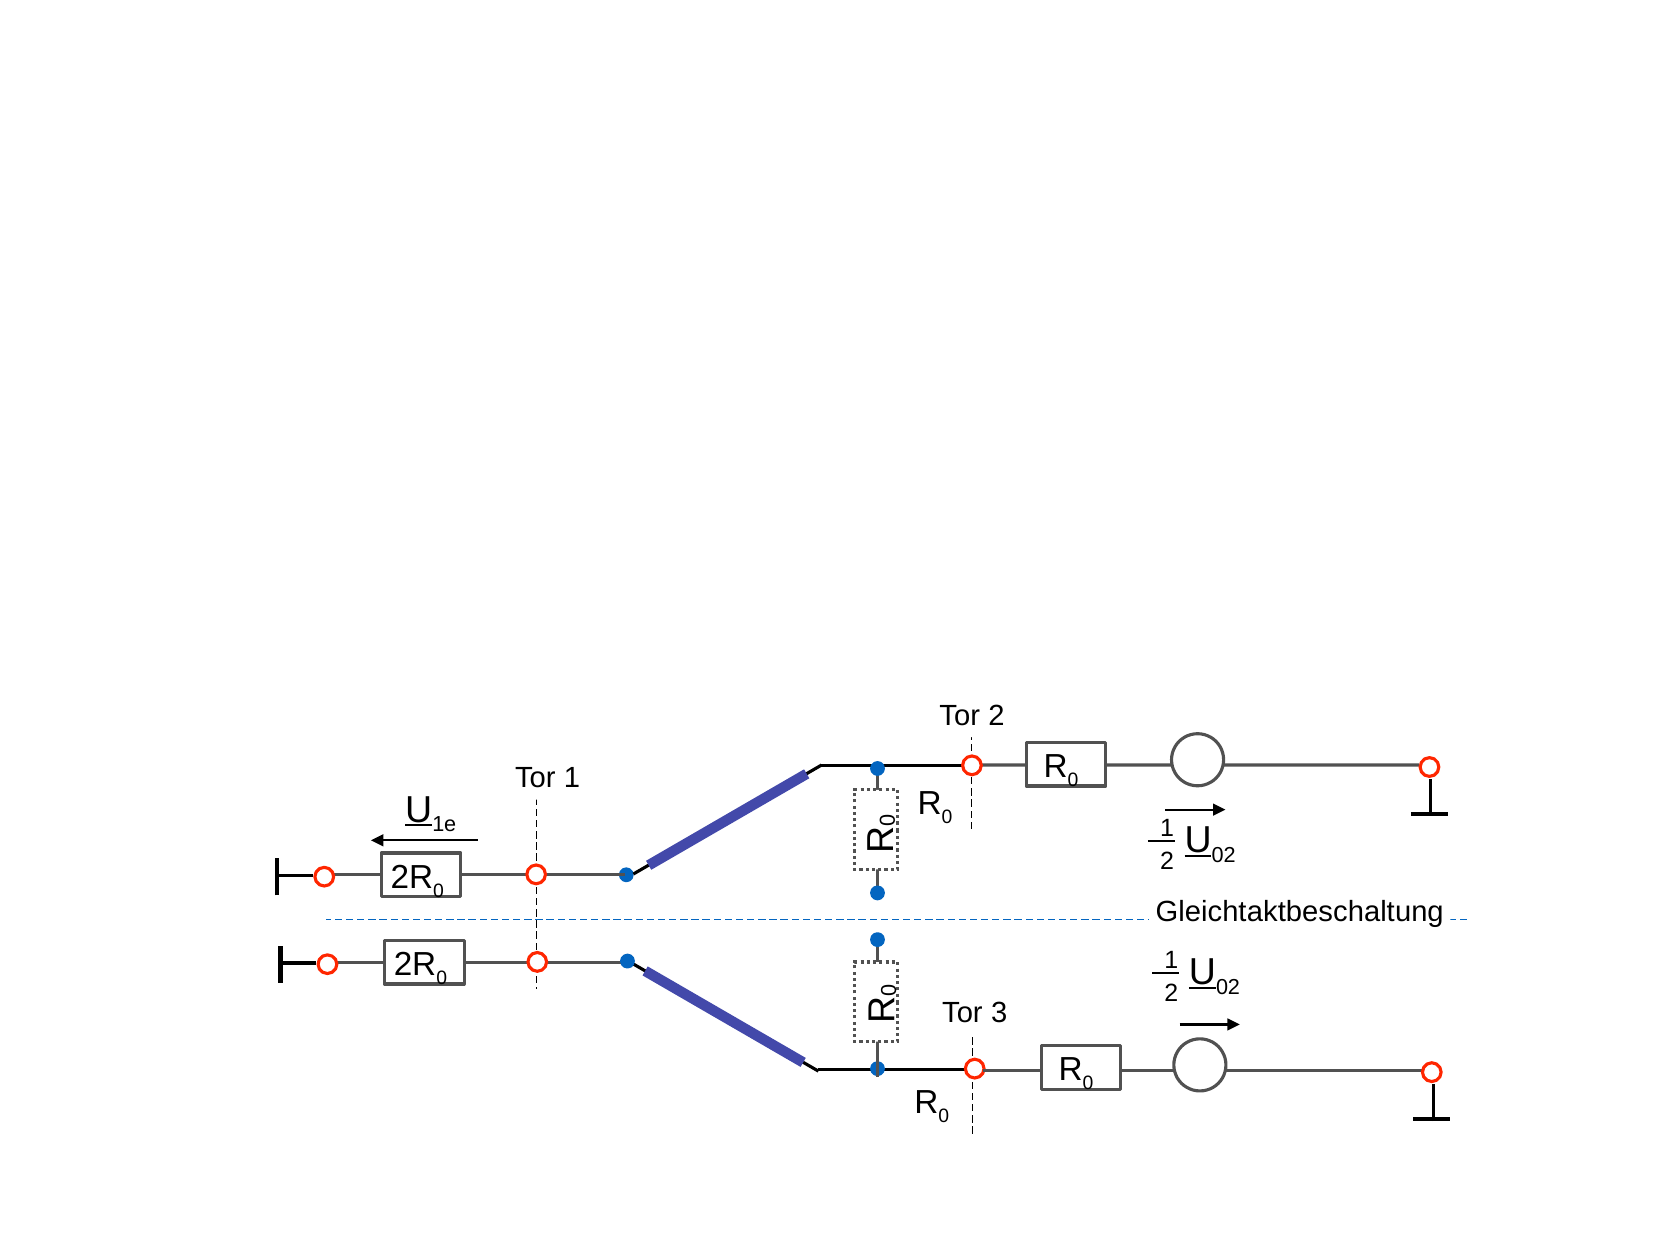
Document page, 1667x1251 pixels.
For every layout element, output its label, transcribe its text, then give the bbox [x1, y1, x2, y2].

text_box [871, 1063, 877, 1075]
text_box [1179, 1018, 1240, 1031]
text_box U1e [390, 841, 478, 848]
text_box [620, 868, 632, 881]
text_box [1171, 733, 1224, 786]
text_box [288, 934, 327, 994]
text_box [370, 834, 478, 846]
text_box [1025, 735, 1112, 796]
text_box R0 [895, 772, 975, 833]
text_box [1412, 1062, 1451, 1122]
text_box Tor 2 [933, 689, 1011, 738]
text_box [1173, 1038, 1226, 1091]
text_box R0 [891, 1072, 972, 1133]
text_box Tor 1 [508, 752, 587, 800]
text_box [621, 955, 632, 967]
text_box [527, 952, 547, 972]
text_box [630, 961, 819, 1072]
text_box R0 [847, 775, 908, 893]
text_box 2R0 [378, 934, 470, 995]
text_box [871, 887, 884, 899]
text_box [878, 1063, 884, 1075]
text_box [1149, 935, 1271, 1011]
text_box [871, 933, 884, 946]
text_box [871, 762, 884, 775]
text_box [962, 755, 982, 774]
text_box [1144, 803, 1266, 879]
text_box R0 [848, 944, 910, 1063]
text_box [965, 1059, 985, 1078]
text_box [1040, 1038, 1127, 1100]
text_box Tor 3 [935, 987, 1014, 1035]
text_box U1e [390, 776, 478, 840]
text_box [285, 847, 324, 907]
text_box Gleichtaktbeschaltung [1149, 886, 1451, 934]
text_box [526, 864, 546, 884]
text_box 2R0 [375, 846, 467, 907]
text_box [633, 764, 822, 875]
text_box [1410, 757, 1449, 817]
